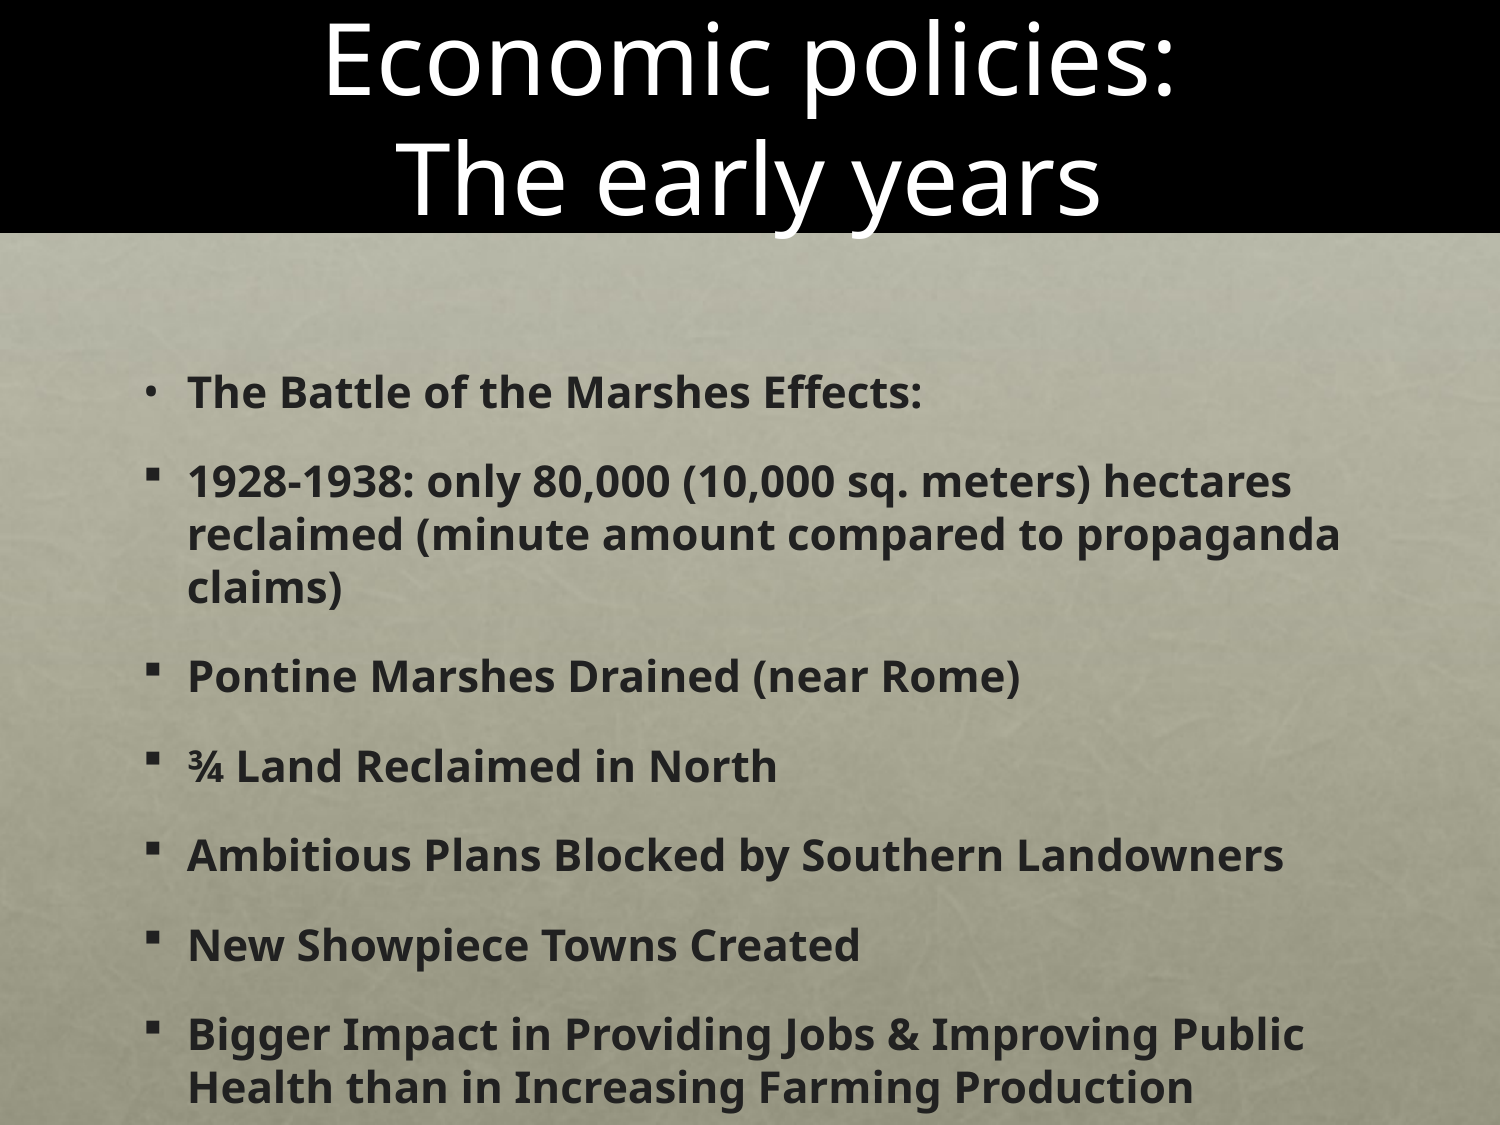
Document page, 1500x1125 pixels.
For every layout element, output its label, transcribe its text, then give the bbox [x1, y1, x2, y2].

title Economic policies: The early years [127, 10, 1372, 221]
list The Battle of the Marshes Effects: 1928-1938: only 80,000 (10,000 sq. meters) hectares reclaimed (minute amount compared to propaganda claims) Pontine Marshes Drained (near Rome) ¾ Land Reclaimed in North Ambitious Plans Blocked by Southern Landowners New Showpiece Towns Created Bigger Impact in Providing Jobs & Improving Public Health than in Increasing Farming Production [127, 267, 1372, 1125]
picture [0, 214, 1500, 1125]
